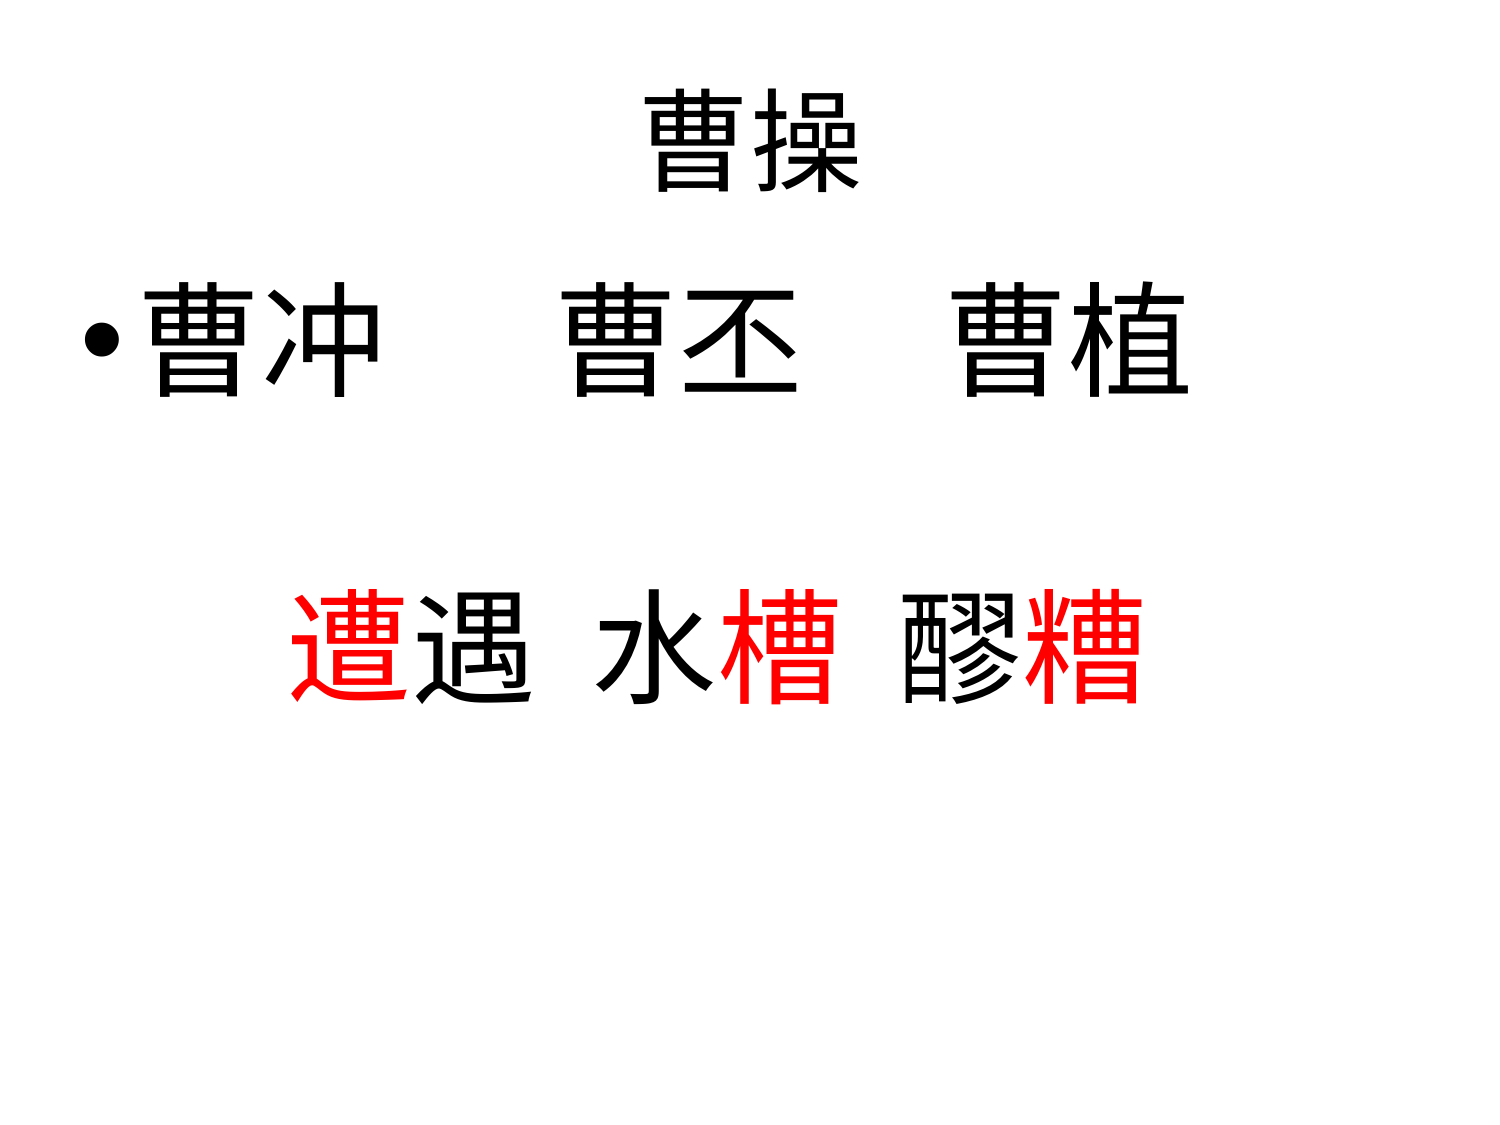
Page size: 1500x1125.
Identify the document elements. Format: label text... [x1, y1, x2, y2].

list 曹冲 曹丕 曹植 [64, 255, 1415, 568]
title 曹操 [75, 45, 1425, 233]
text_box 遭遇 水槽 醪糟 [271, 562, 1191, 728]
